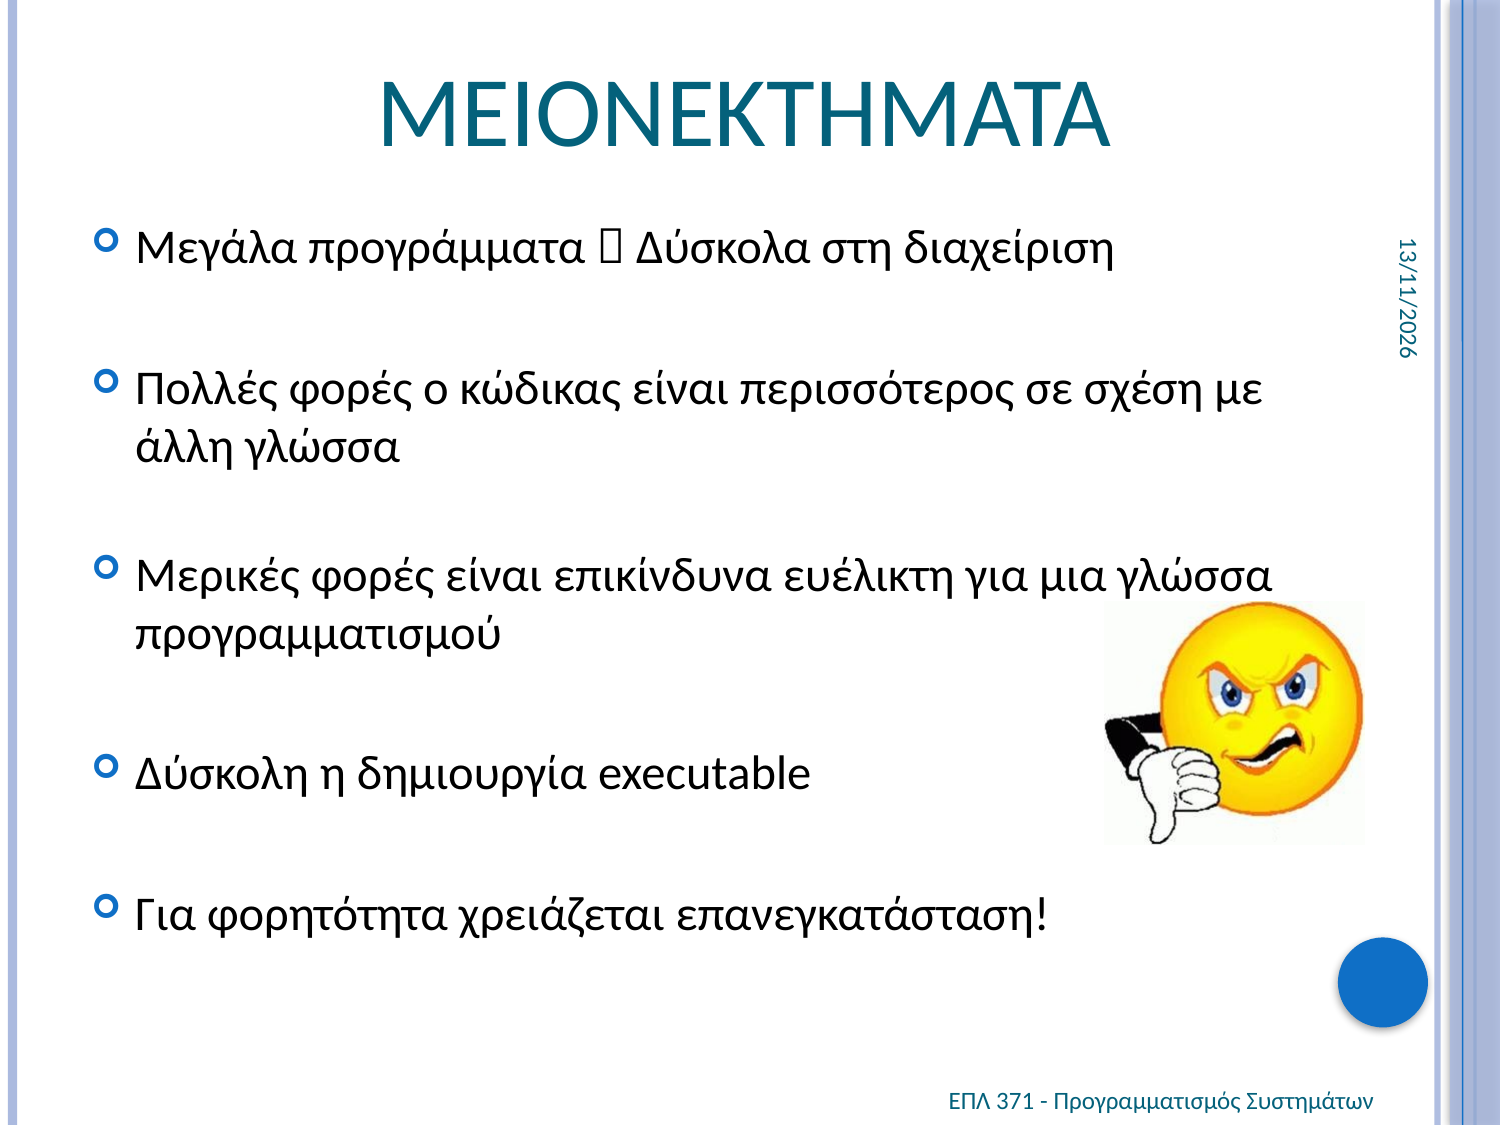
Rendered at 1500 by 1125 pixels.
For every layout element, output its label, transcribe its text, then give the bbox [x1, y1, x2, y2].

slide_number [1378, 43, 1442, 374]
list Μεγάλα προγράμματα  Δύσκολα στη διαχείριση Πολλές φορές ο κώδικας είναι περισσότερος σε σχέση με άλλη γλώσσα Μερικές φορές είναι επικίνδυνα ευέλικτη για μια γλώσσα προγραμματισμού Δύσκολη η δημιουργία executable Για φορητότητα χρειάζεται επανεγκατάσταση! [76, 208, 1302, 1008]
footer ΕΠΛ 371 - Προγραμματισμός Συστημάτων [933, 1069, 1459, 1125]
picture [1103, 600, 1365, 845]
title ΜΕΙΟΝΕΚΤΗΜΑΤΑ [277, 30, 1211, 174]
